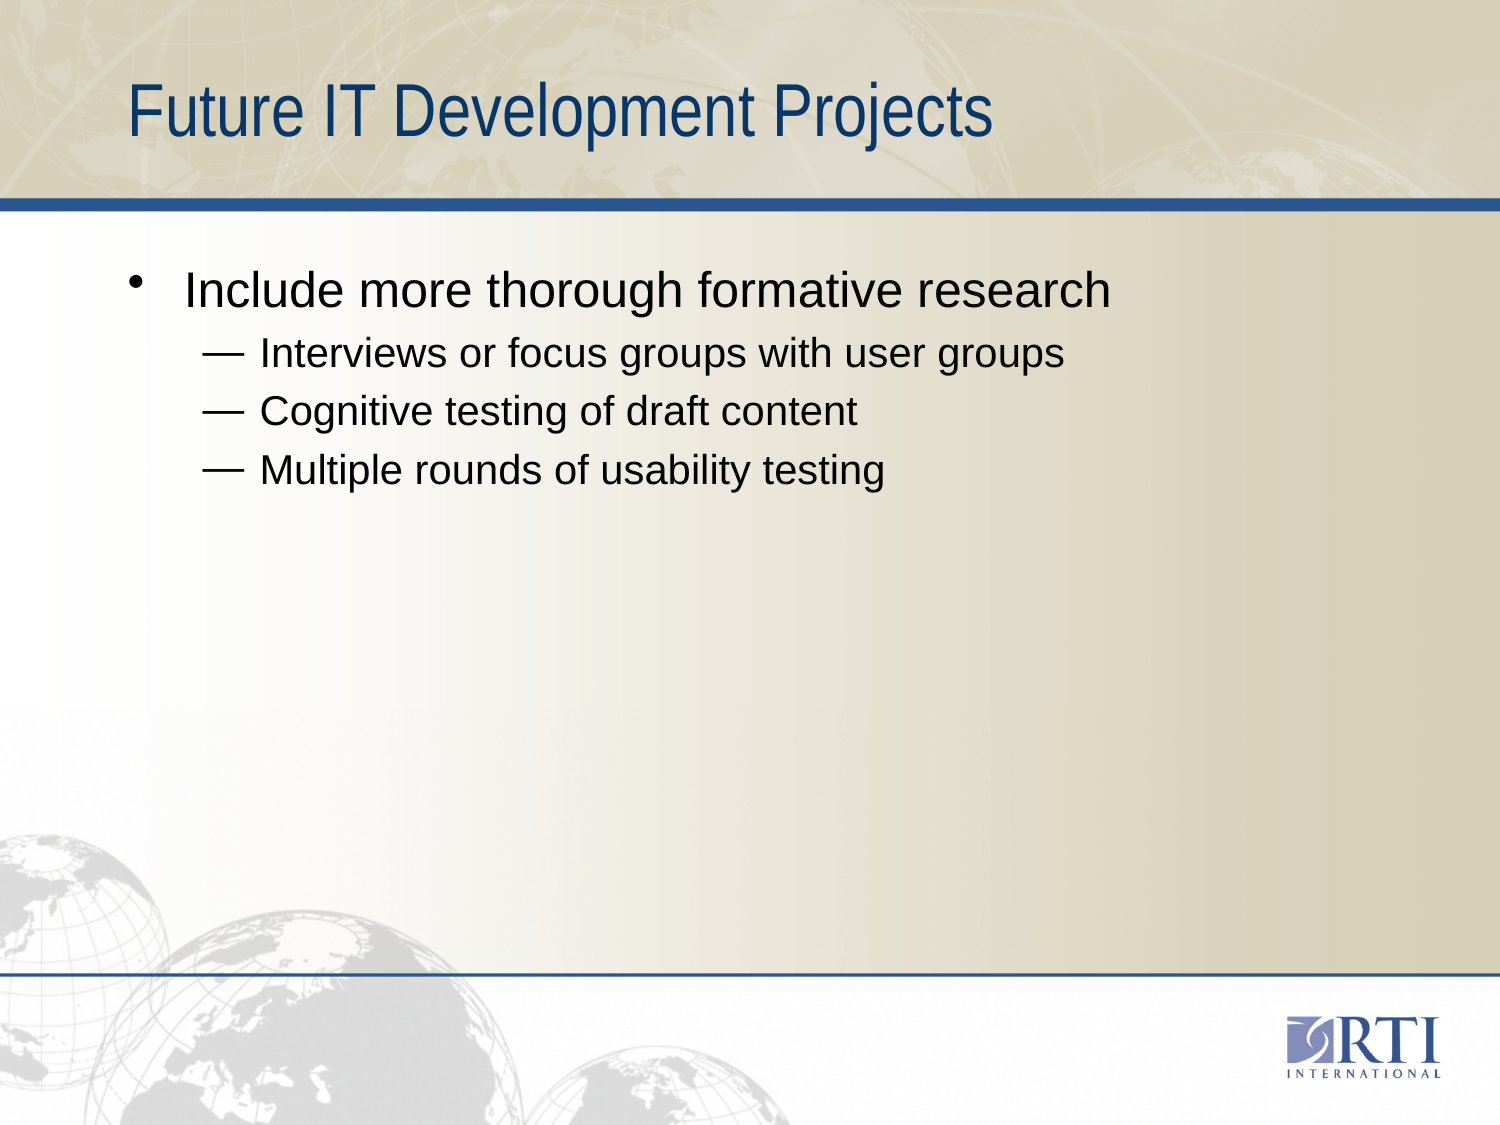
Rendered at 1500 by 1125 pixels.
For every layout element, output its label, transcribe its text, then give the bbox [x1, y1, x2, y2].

title Future IT Development Projects [112, 37, 1388, 176]
list Include more thorough formative research Interviews or focus groups with user groups Cognitive testing of draft content Multiple rounds of usability testing [112, 249, 1388, 963]
picture [0, 0, 1500, 973]
picture [0, 977, 1500, 1125]
